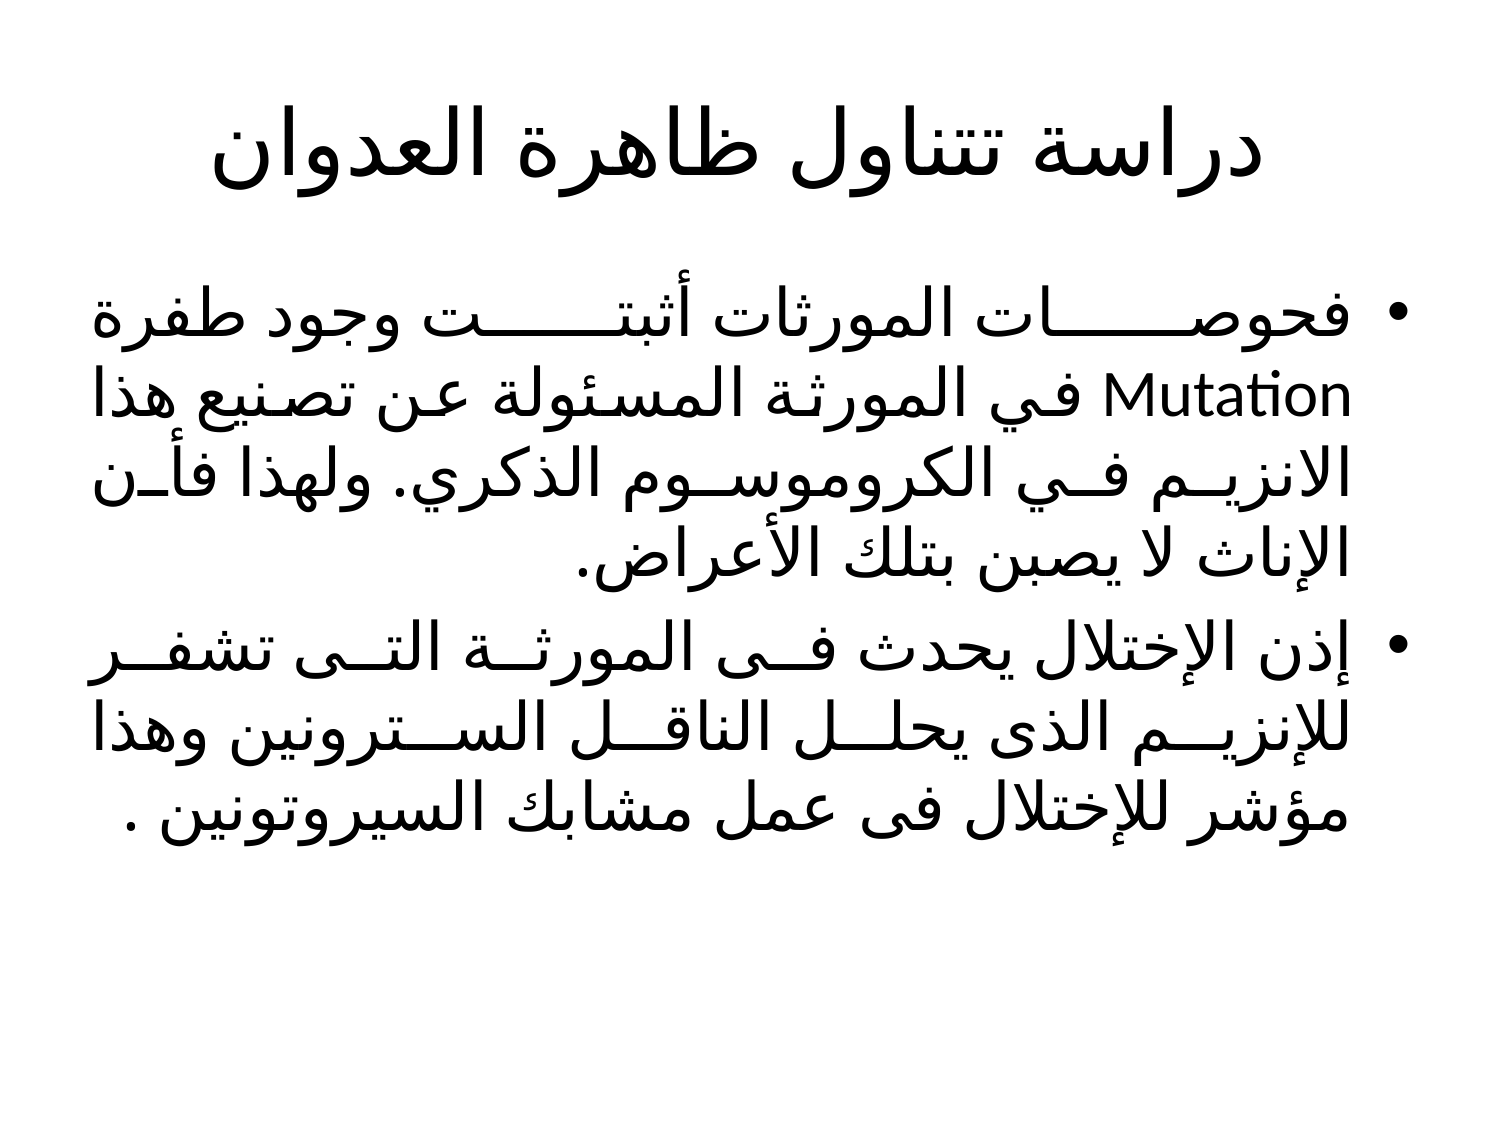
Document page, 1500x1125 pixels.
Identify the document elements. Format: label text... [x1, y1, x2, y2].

title دراسة تتناول ظاهرة العدوان [75, 45, 1425, 233]
list فحوصات المورثات أثبتت وجود طفرة Mutation في المورثة المسئولة عن تصنيع هذا الانزيم في الكروموسوم الذكري. ولهذا فأن الإناث لا يصبن بتلك الأعراض. إذن الإختلال يحدث فى المورثة التى تشفر للإنزيم الذى يحلل الناقل السترونين وهذا مؤشر للإختلال فى عمل مشابك السيروتونين . [75, 262, 1425, 1005]
